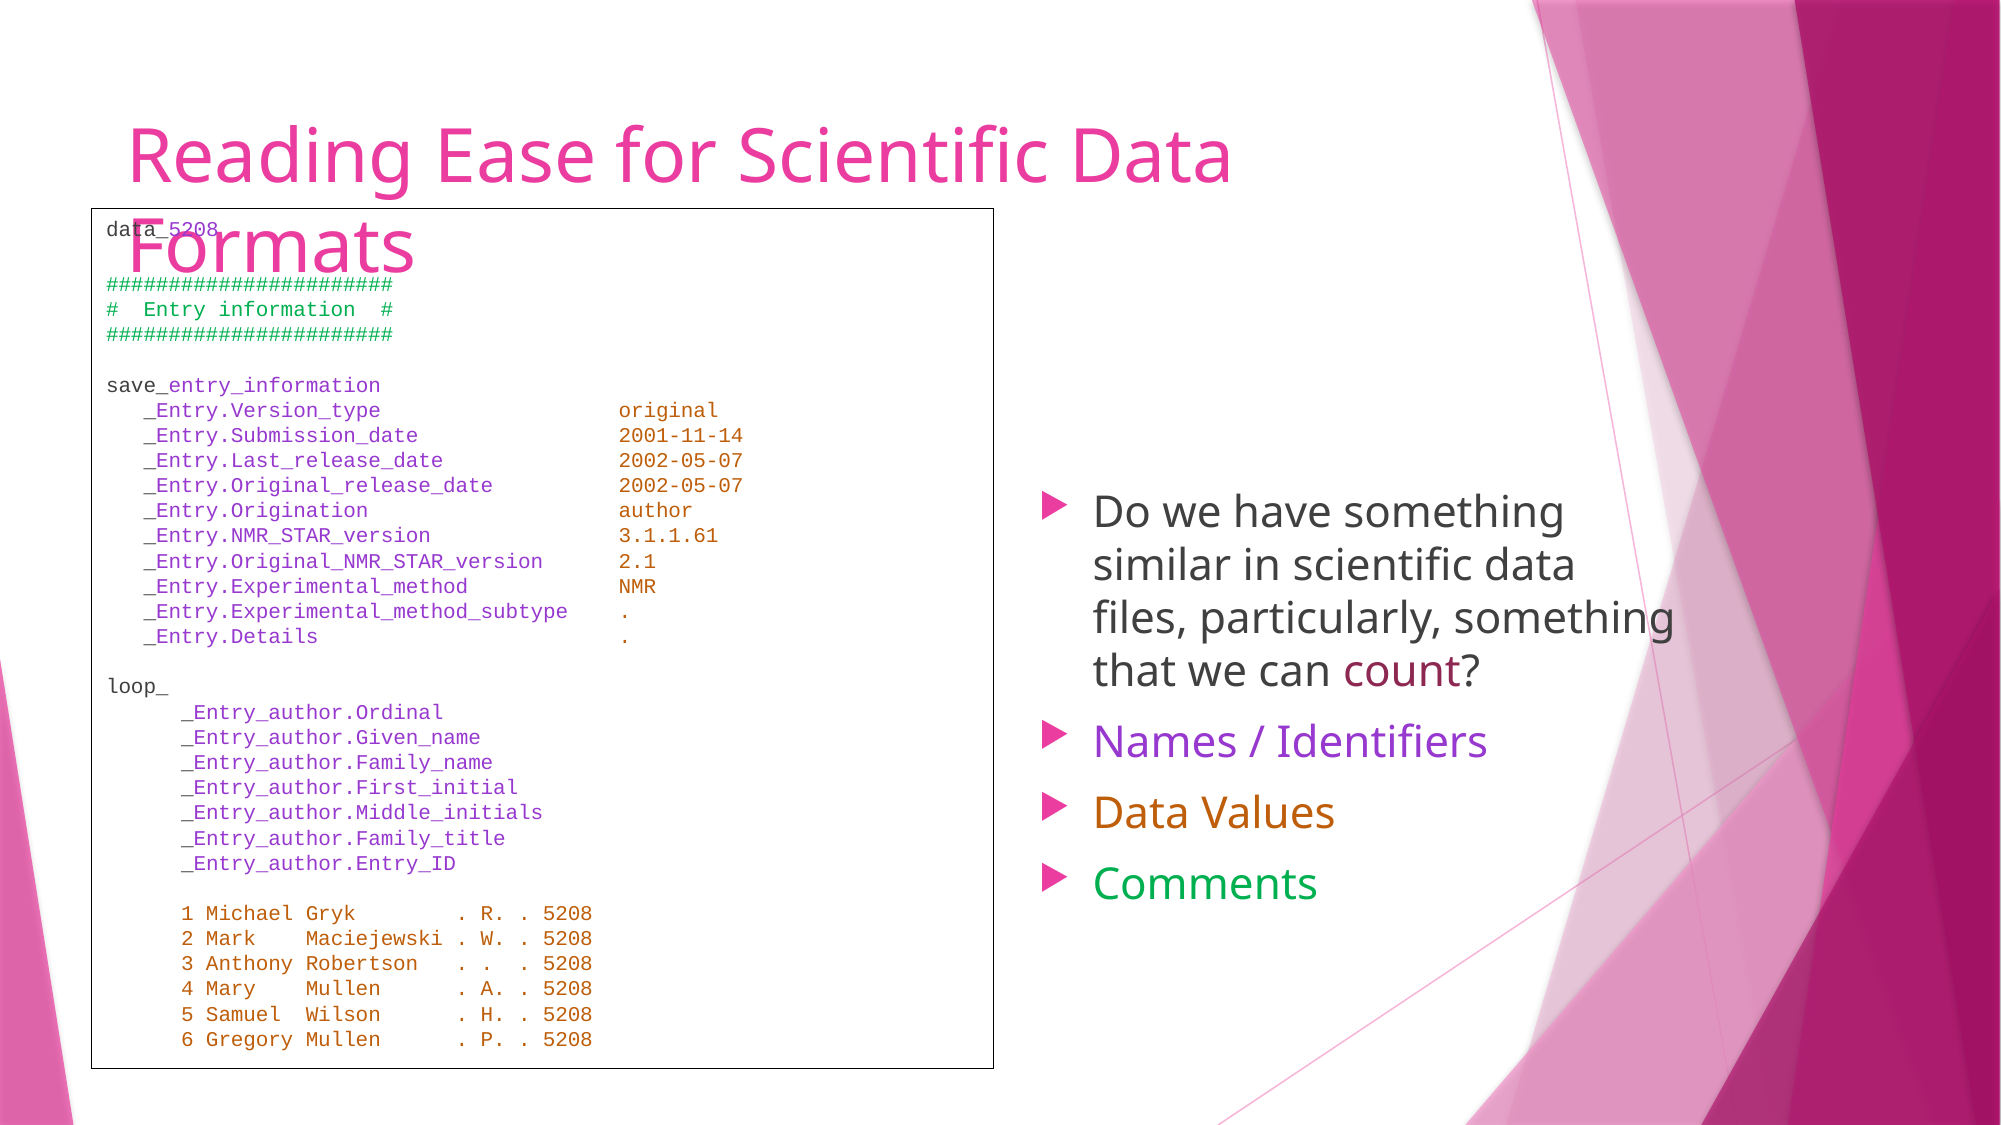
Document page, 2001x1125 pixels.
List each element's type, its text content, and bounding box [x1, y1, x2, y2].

list Do we have something similar in scientific data files, particularly, something that we can count? Names / Identifiers Data Values Comments [1023, 476, 1696, 939]
text_box data_5208 ####################### # Entry information # ####################### save_entry_information _Entry.Version_type original _Entry.Submission_date 2001-11-14 _Entry.Last_release_date 2002-05-07 _Entry.Original_release_date 2002-05-07 _Entry.Origination author _Entry.NMR_STAR_version 3.1.1.61 _Entry.Original_NMR_STAR_version 2.1 _Entry.Experimental_method NMR _Entry.Experimental_method_subtype . _Entry.Details . loop_ _Entry_author.Ordinal _Entry_author.Given_name _Entry_author.Family_name _Entry_author.First_initial _Entry_author.Middle_initials _Entry_author.Family_title _Entry_author.Entry_ID 1 Michael Gryk . R. . 5208 2 Mark Maciejewski . W. . 5208 3 Anthony Robertson . . . 5208 4 Mary Mullen . A. . 5208 5 Samuel Wilson . H. . 5208 6 Gregory Mullen . P. . 5208 [91, 208, 994, 1069]
title Reading Ease for Scientific Data Formats [111, 99, 1522, 317]
